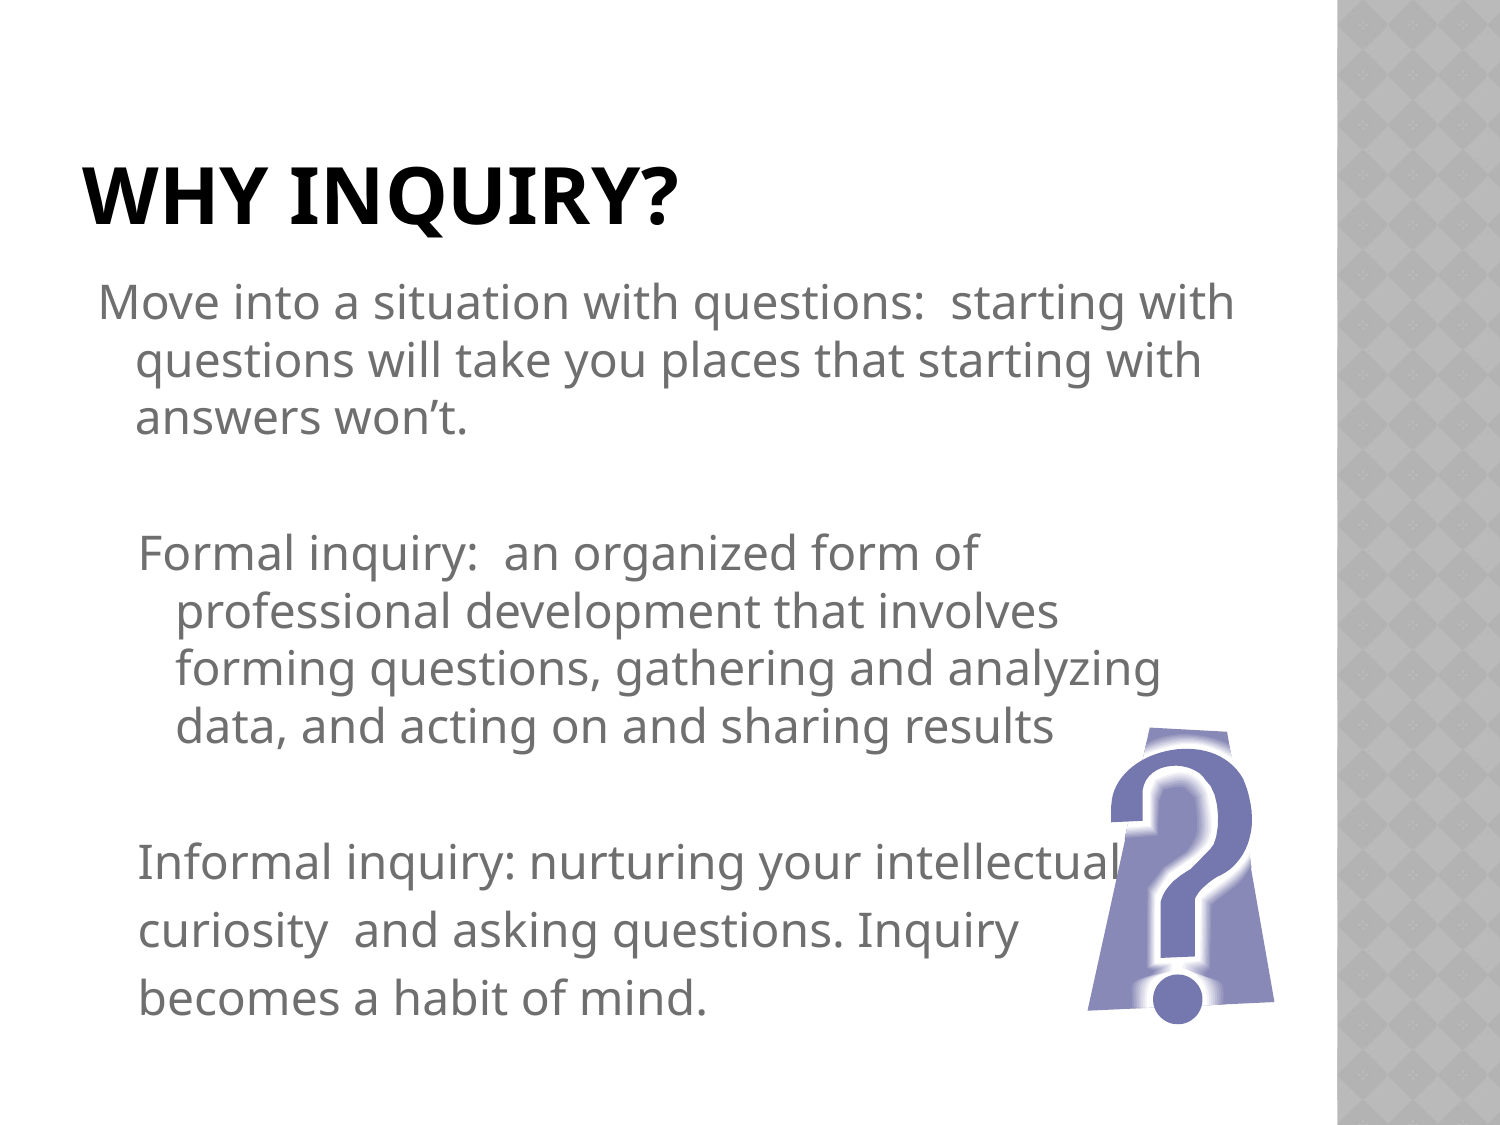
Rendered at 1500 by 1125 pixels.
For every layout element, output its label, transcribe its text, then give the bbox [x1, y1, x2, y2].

picture [1086, 724, 1275, 1025]
title Why inquiry? [75, 52, 1263, 240]
list Move into a situation with questions: starting with questions will take you places that starting with answers won’t. Formal inquiry: an organized form of professional development that involves forming questions, gathering and analyzing data, and acting on and sharing results Informal inquiry: nurturing your intellectual curiosity and asking questions. Inquiry becomes a habit of mind. [75, 264, 1263, 1059]
